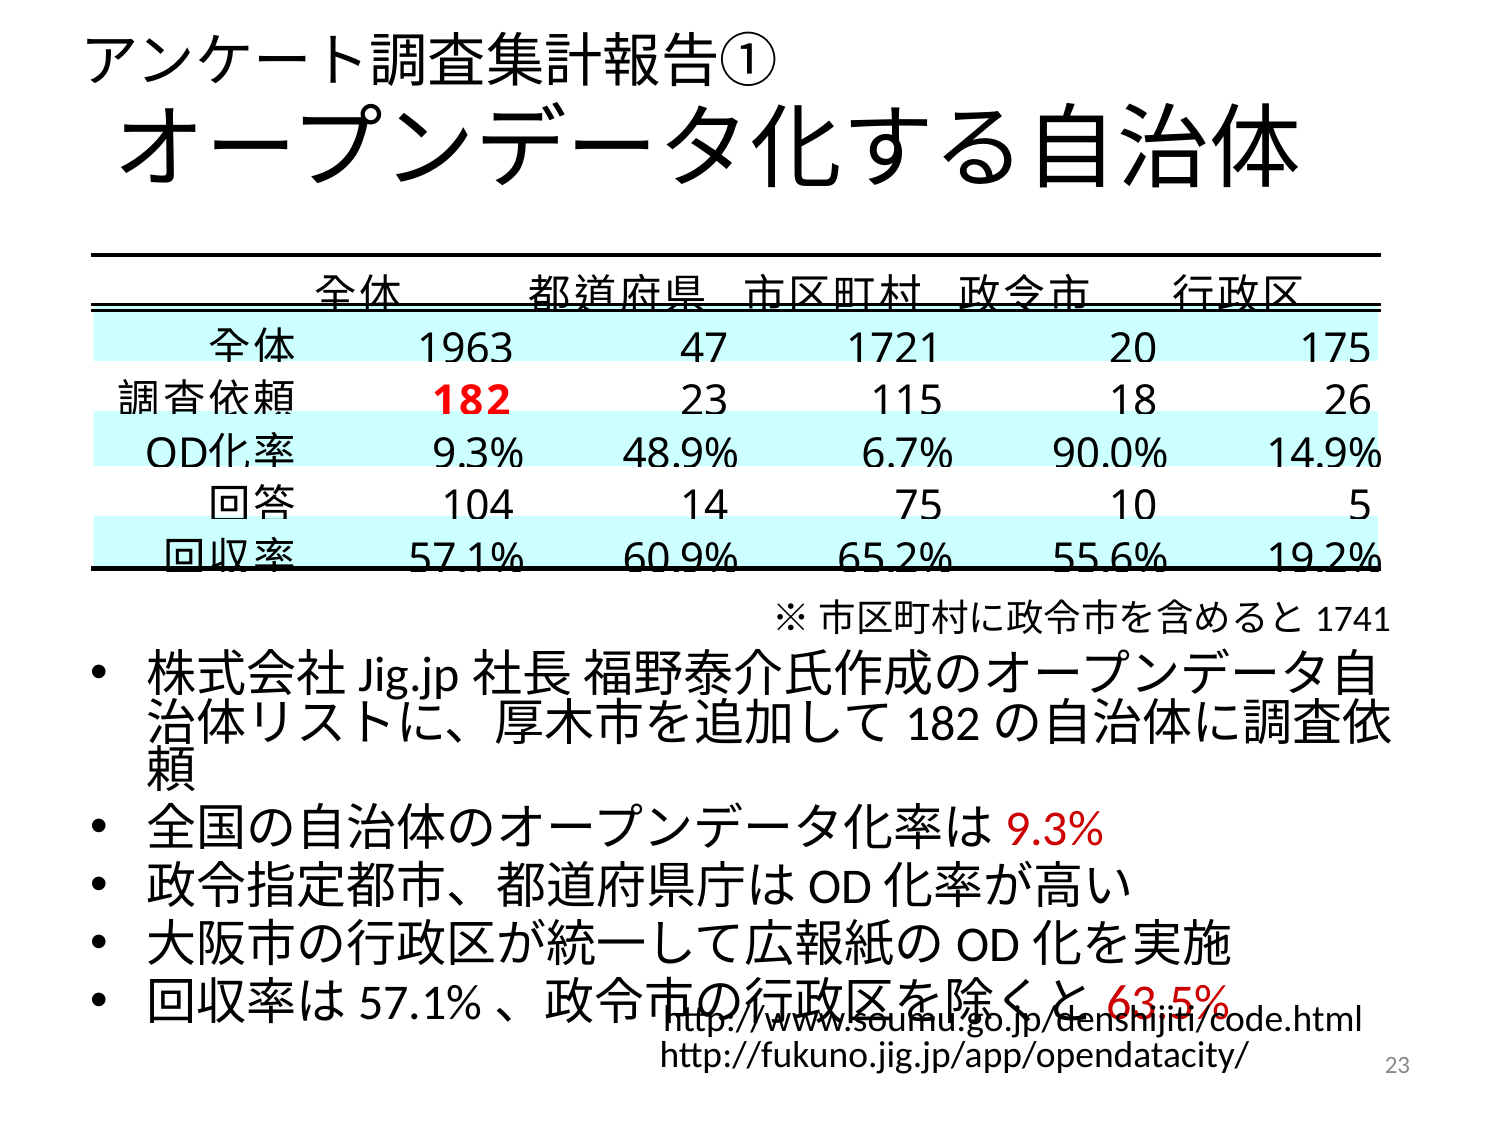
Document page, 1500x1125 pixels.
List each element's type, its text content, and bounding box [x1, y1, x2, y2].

text_box 23 [1074, 1024, 1425, 1103]
text_box アンケート調査集計報告① [66, 5, 1212, 112]
text_box http://fukuno.jig.jp/app/opendatacity/ [644, 1022, 1265, 1083]
title オープンデータ化する自治体 [98, 50, 1449, 238]
picture [90, 253, 1385, 575]
text_box ※市区町村に政令市を含めると1741 [757, 586, 1406, 646]
list 株式会社Jig.jp社長 福野泰介氏作成のオープンデータ自治体リストに、厚木市を追加して182の自治体に調査依頼 全国の自治体のオープンデータ化率は9.3% 政令指定都市、都道府県庁はOD化率が高い 大阪市の行政区が統一して広報紙のOD化を実施 回収率は57.1%、政令市の行政区を除くと63.5% [75, 646, 1425, 1005]
text_box http://www.soumu.go.jp/denshijiti/code.html [648, 986, 1379, 1047]
